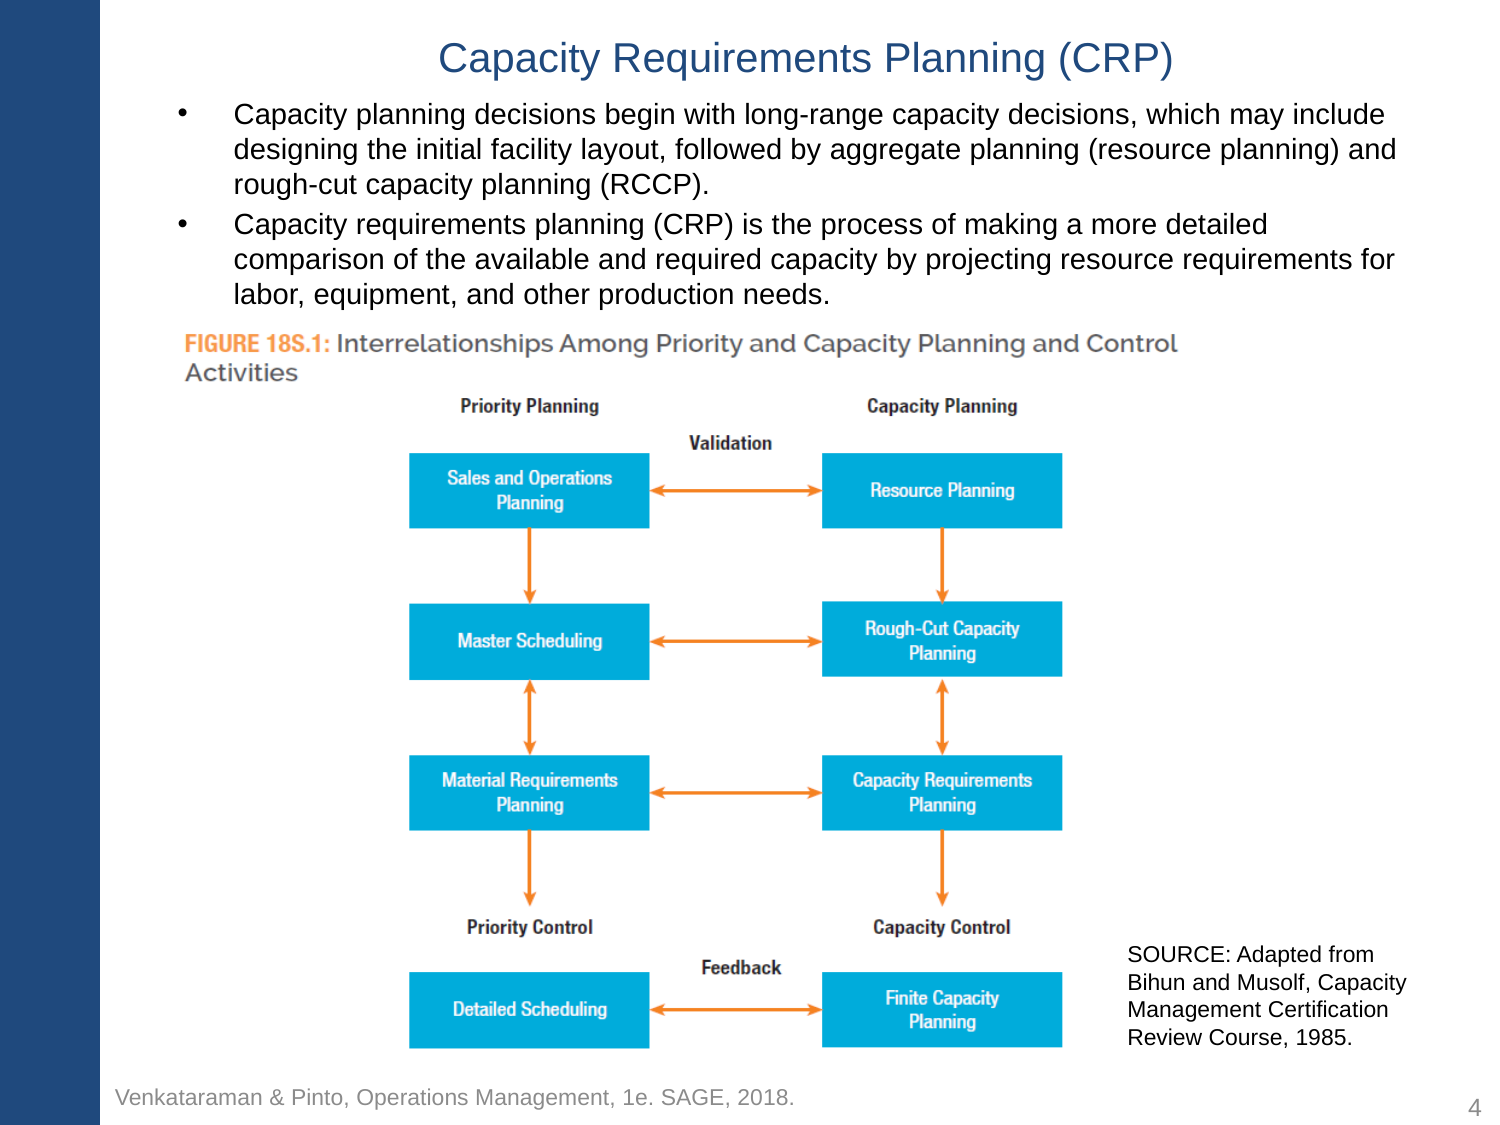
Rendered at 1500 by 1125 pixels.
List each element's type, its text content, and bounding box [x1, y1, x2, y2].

text_box SOURCE: Adapted from Bihun and Musolf, Capacity Management Certification Review Course, 1985. [1268, 932, 1450, 1058]
footer Venkataraman & Pinto, Operations Management, 1e. SAGE, 2018. [99, 1074, 1250, 1123]
picture [174, 323, 1264, 1062]
list Capacity planning decisions begin with long-range capacity decisions, which may include designing the initial facility layout, followed by aggregate planning (resource planning) and rough-cut capacity planning (RCCP). Capacity requirements planning (CRP) is the process of making a more detailed comparison of the available and required capacity by projecting resource requirements for labor, equipment, and other production needs. [162, 87, 1425, 338]
title Capacity Requirements Planning (CRP) [174, 0, 1438, 113]
slide_number 4 [1422, 1087, 1498, 1125]
